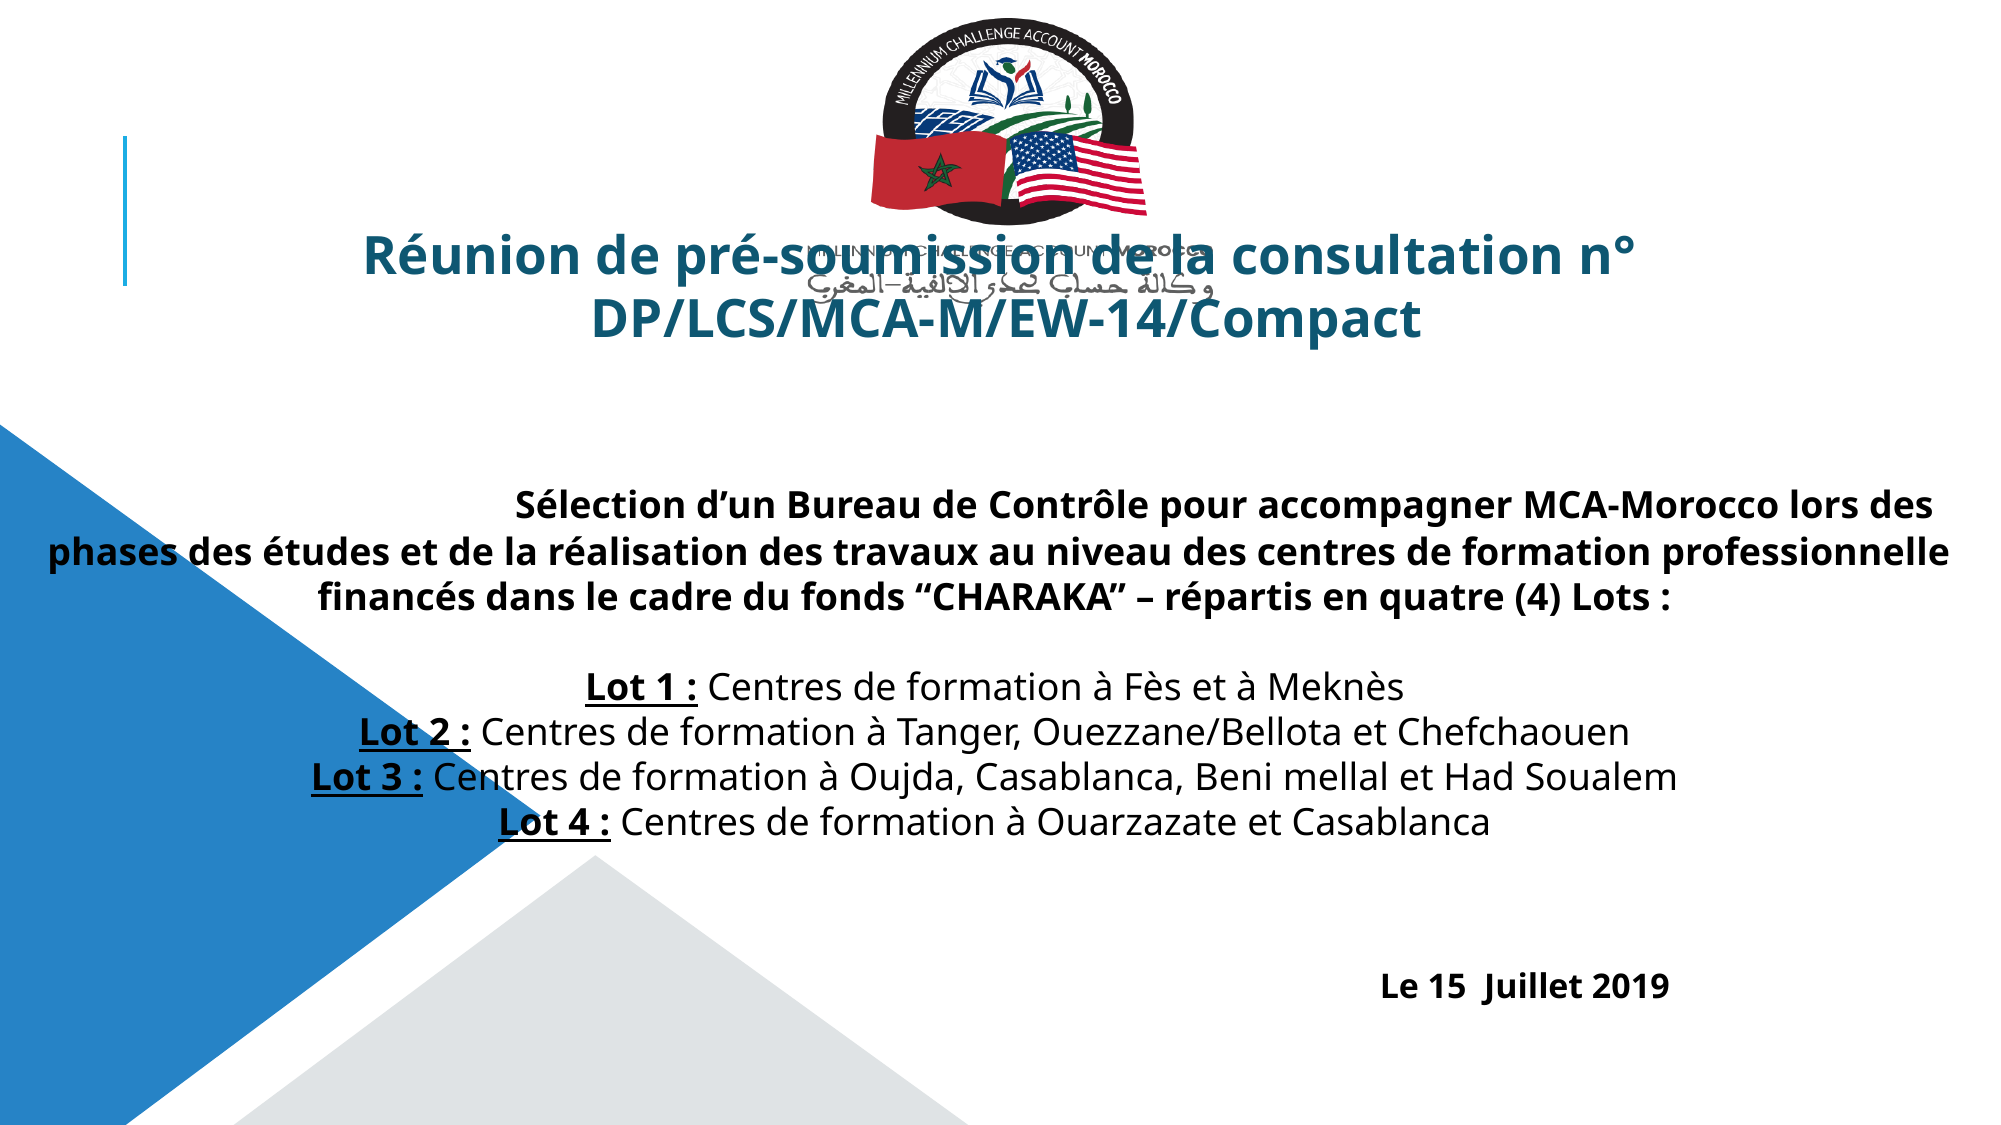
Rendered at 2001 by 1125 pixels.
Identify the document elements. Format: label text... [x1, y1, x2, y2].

picture [795, 9, 1224, 314]
text_box Réunion de pré-soumission de la consultation n° DP/LCS/MCA-M/EW-14/Compact Sélection d’un Bureau de Contrôle pour accompagner MCA-Morocco lors des phases des études et de la réalisation des travaux au niveau des centres de formation professionnelle financés dans le cadre du fonds “CHARAKA” – répartis en quatre (4) Lots : Lot 1 : Centres de formation à Fès et à Meknès Lot 2 : Centres de formation à Tanger, Ouezzane/Bellota et Chefchaouen Lot 3 : Centres de formation à Oujda, Casablanca, Beni mellal et Had Soualem Lot 4 : Centres de formation à Ouarzazate et Casablanca Le 15 Juillet 2019 [0, 0, 2000, 1103]
